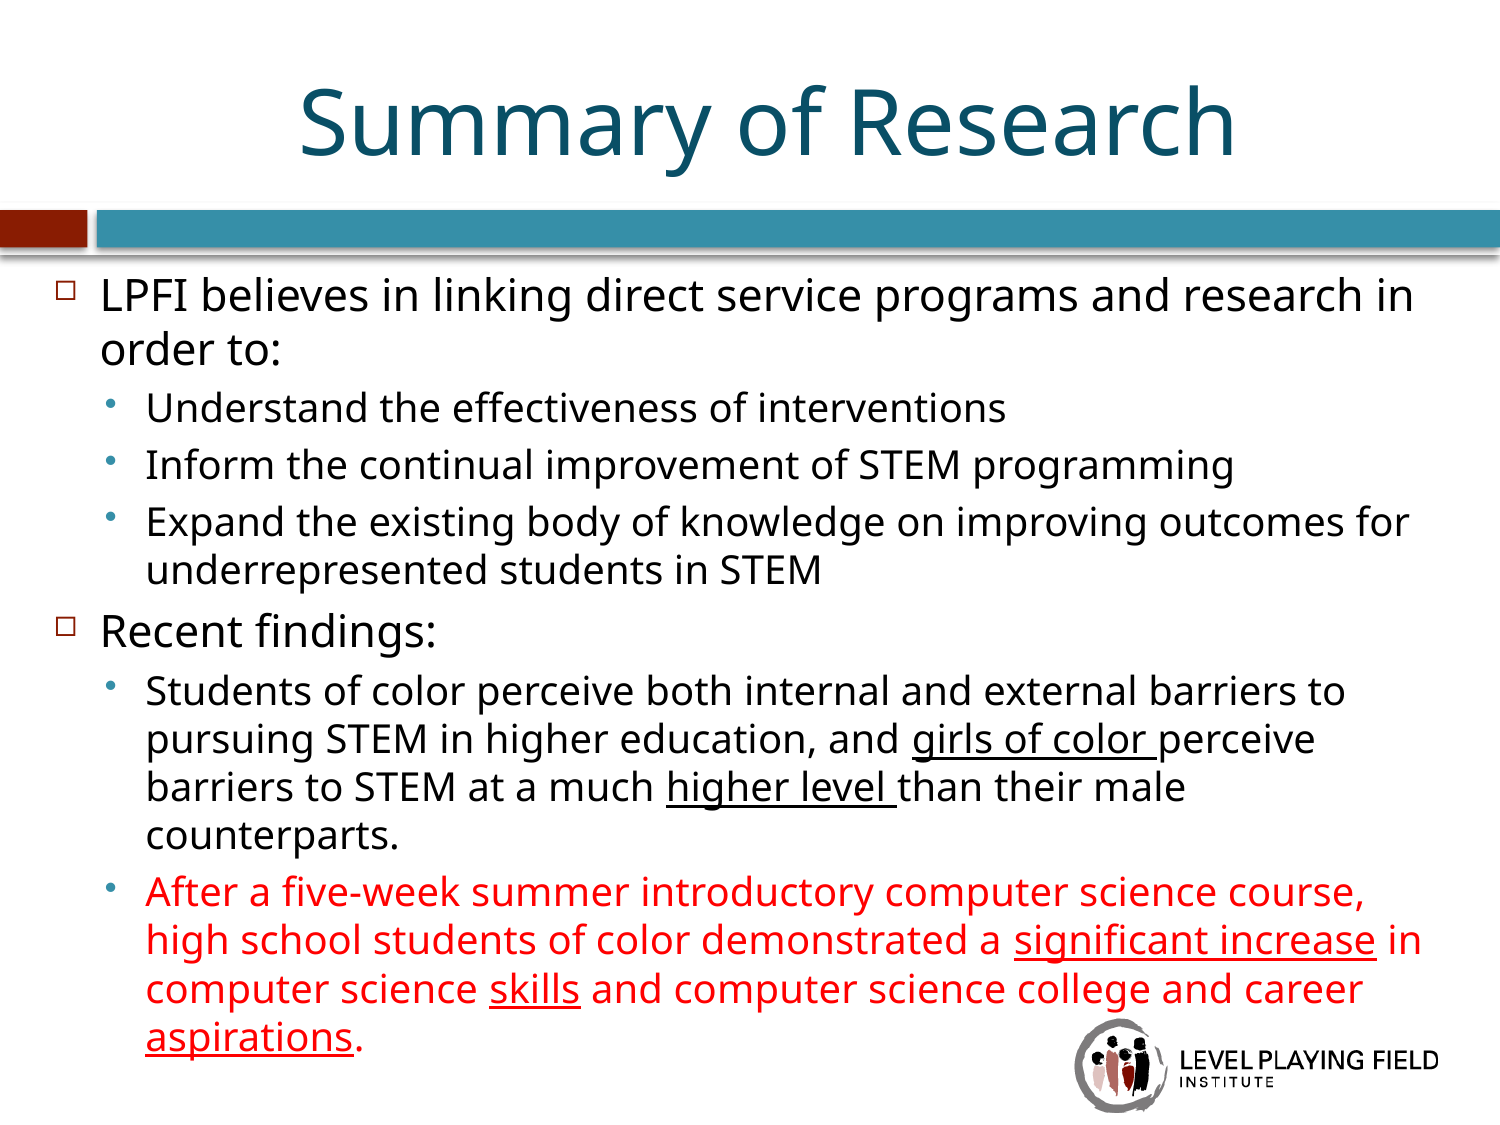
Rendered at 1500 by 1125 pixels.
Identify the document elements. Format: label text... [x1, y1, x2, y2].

picture [1074, 1018, 1439, 1113]
list LPFI believes in linking direct service programs and research in order to: Understand the effectiveness of interventions Inform the continual improvement of STEM programming Expand the existing body of knowledge on improving outcomes for underrepresented students in STEM Recent findings: Students of color perceive both internal and external barriers to pursuing STEM in higher education, and girls of color perceive barriers to STEM at a much higher level than their male counterparts. After a five-week summer introductory computer science course, high school students of color demonstrated a significant increase in computer science skills and computer science college and career aspirations. [39, 259, 1438, 1069]
title Summary of Research [100, 37, 1438, 200]
